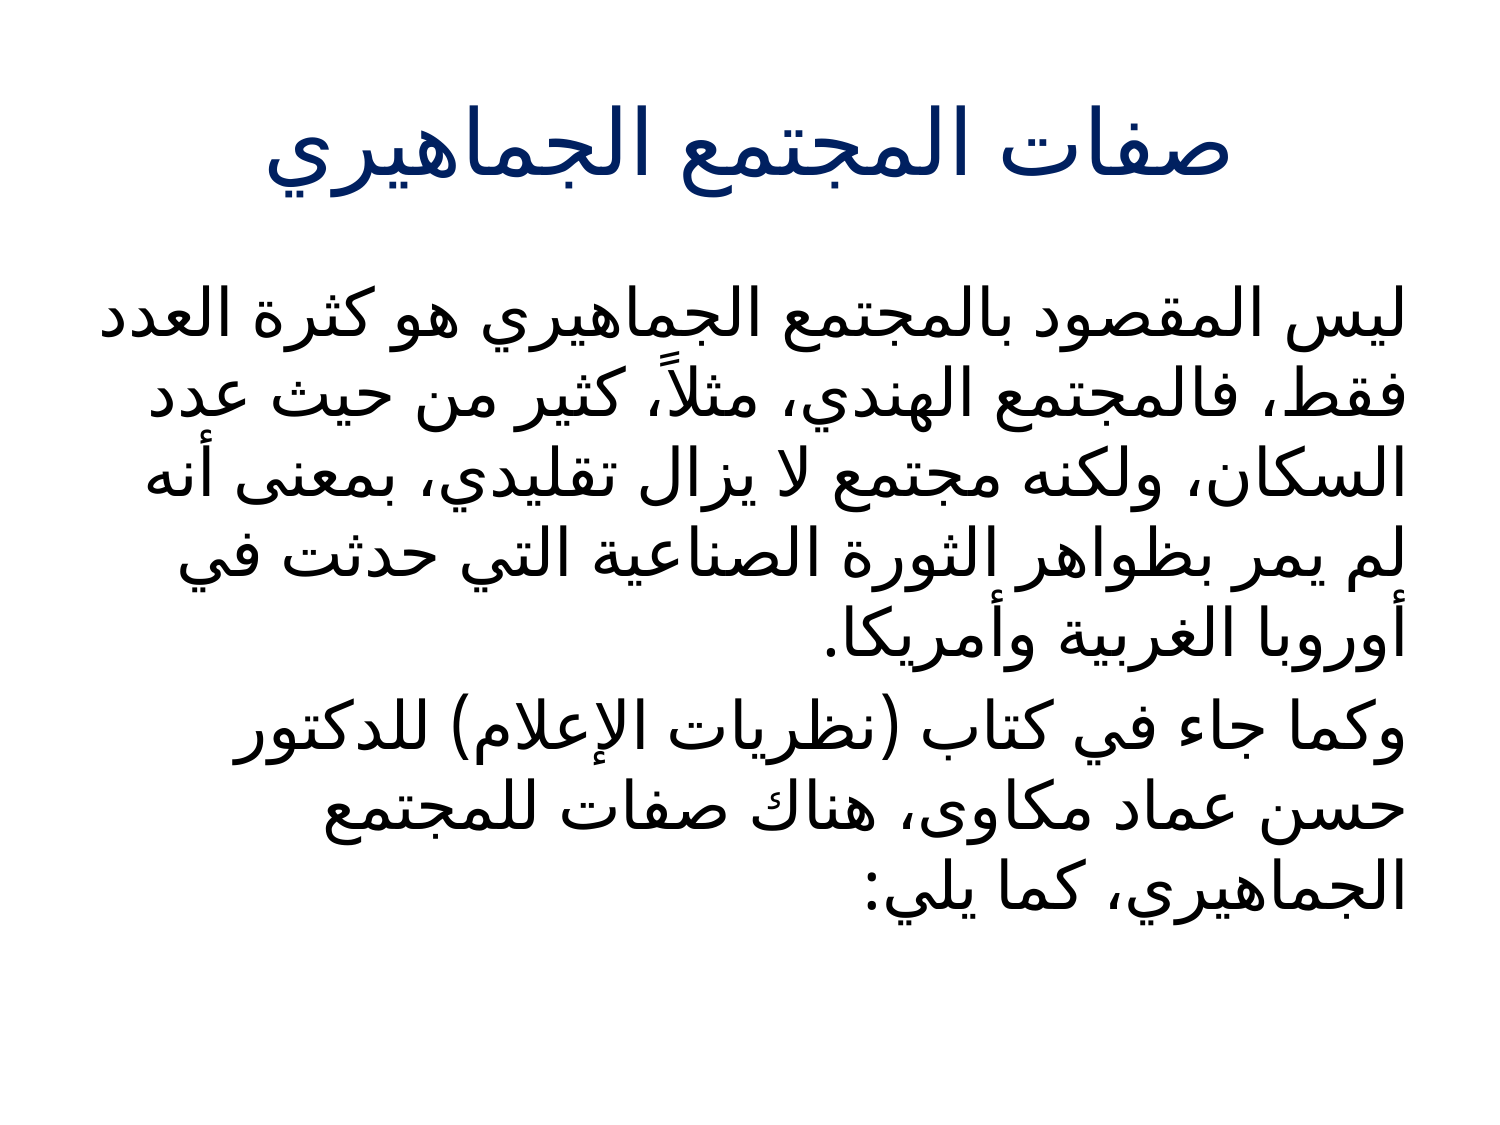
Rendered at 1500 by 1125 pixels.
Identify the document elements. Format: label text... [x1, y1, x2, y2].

list ليس المقصود بالمجتمع الجماهيري هو كثرة العدد فقط، فالمجتمع الهندي، مثلاً، كثير من حيث عدد السكان، ولكنه مجتمع لا يزال تقليدي، بمعنى أنه لم يمر بظواهر الثورة الصناعية التي حدثت في أوروبا الغربية وأمريكا. وكما جاء في كتاب (نظريات الإعلام) للدكتور حسن عماد مكاوى، هناك صفات للمجتمع الجماهيري، كما يلي: [75, 262, 1425, 1005]
title صفات المجتمع الجماهيري [75, 45, 1425, 233]
